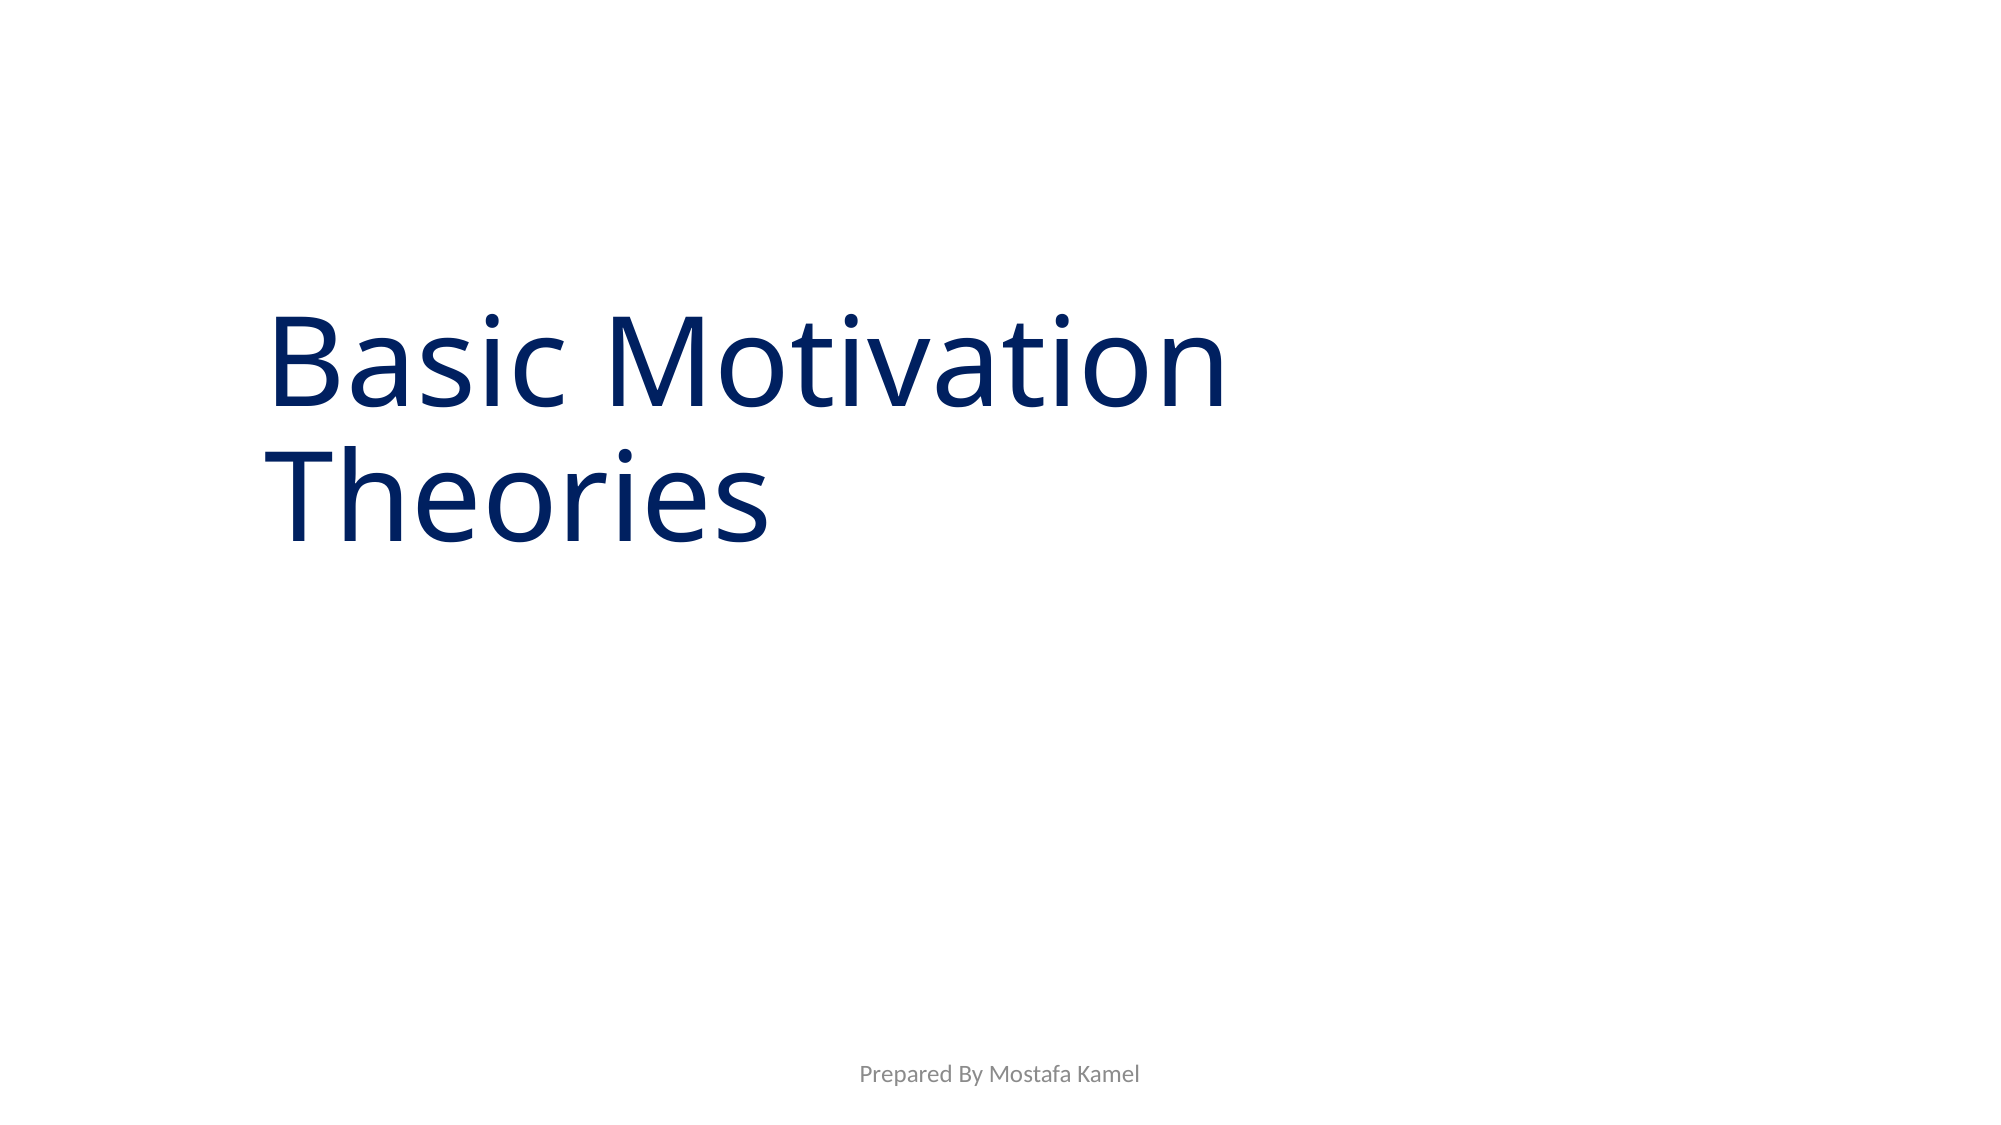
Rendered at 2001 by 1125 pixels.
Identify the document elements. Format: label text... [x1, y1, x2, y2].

footer Prepared By Mostafa Kamel [662, 1042, 1338, 1103]
title Basic Motivation Theories [249, 184, 1750, 576]
